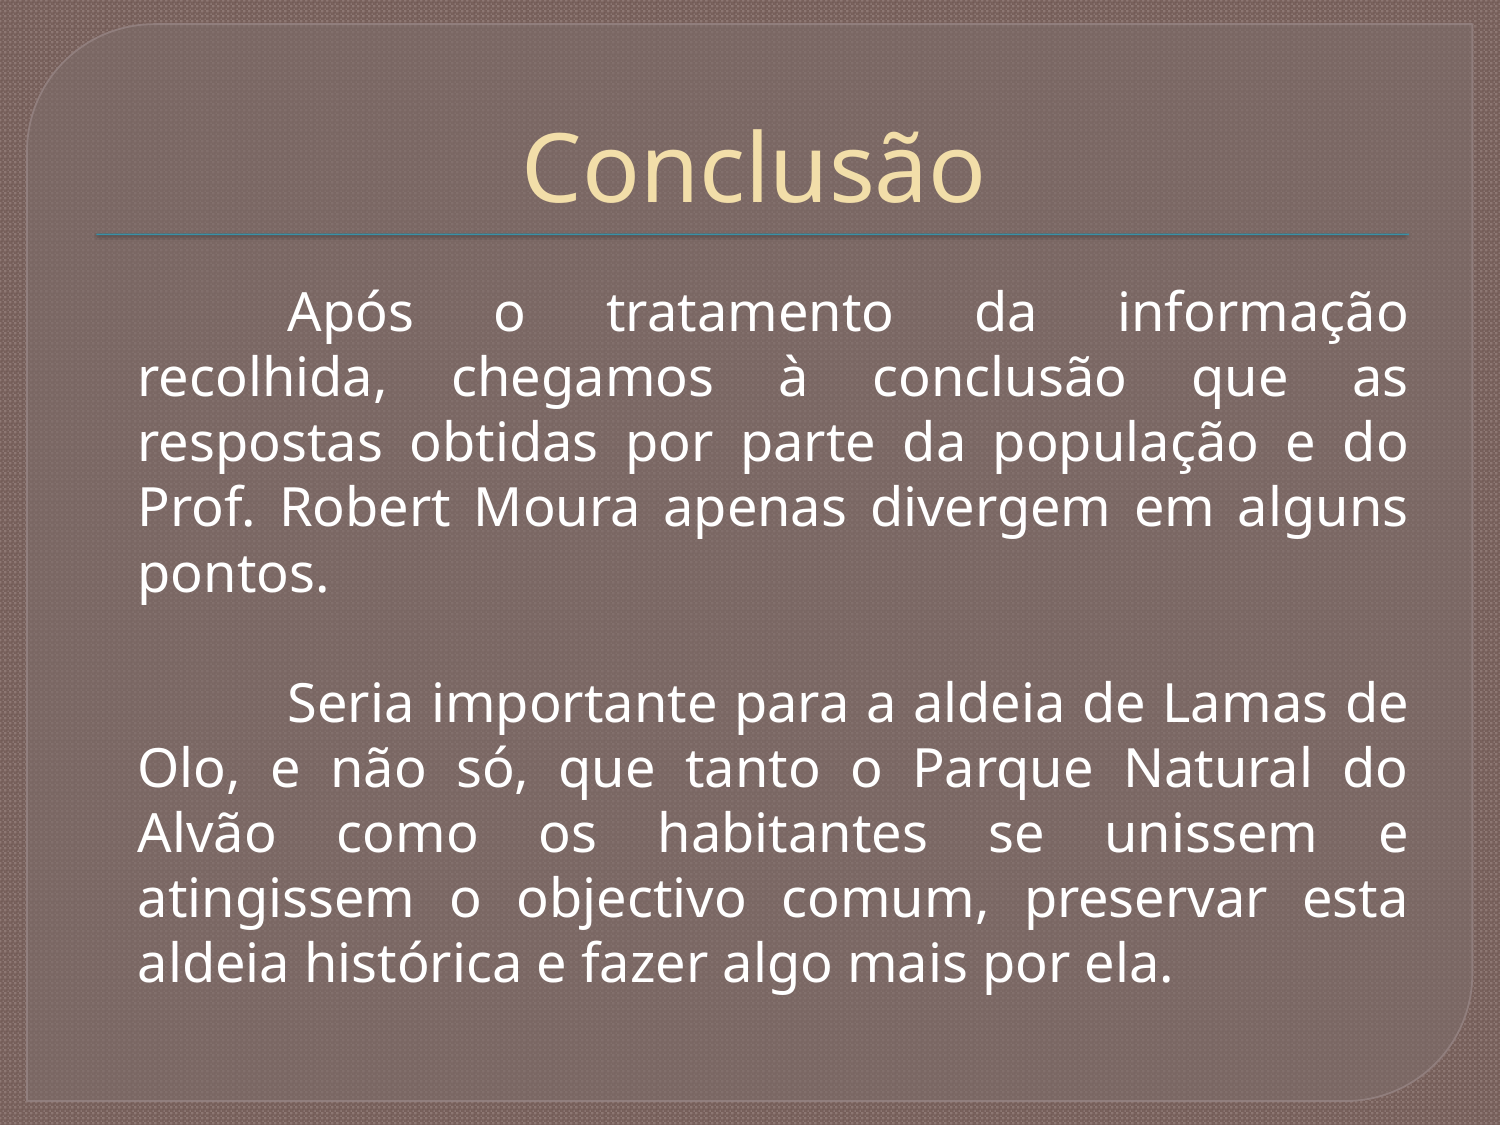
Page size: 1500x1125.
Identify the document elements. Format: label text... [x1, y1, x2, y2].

title Conclusão [75, 41, 1425, 230]
list Após o tratamento da informação recolhida, chegamos à conclusão que as respostas obtidas por parte da população e do Prof. Robert Moura apenas divergem em alguns pontos. Seria importante para a aldeia de Lamas de Olo, e não só, que tanto o Parque Natural do Alvão como os habitantes se unissem e atingissem o objectivo comum, preservar esta aldeia histórica e fazer algo mais por ela. [75, 270, 1425, 1013]
